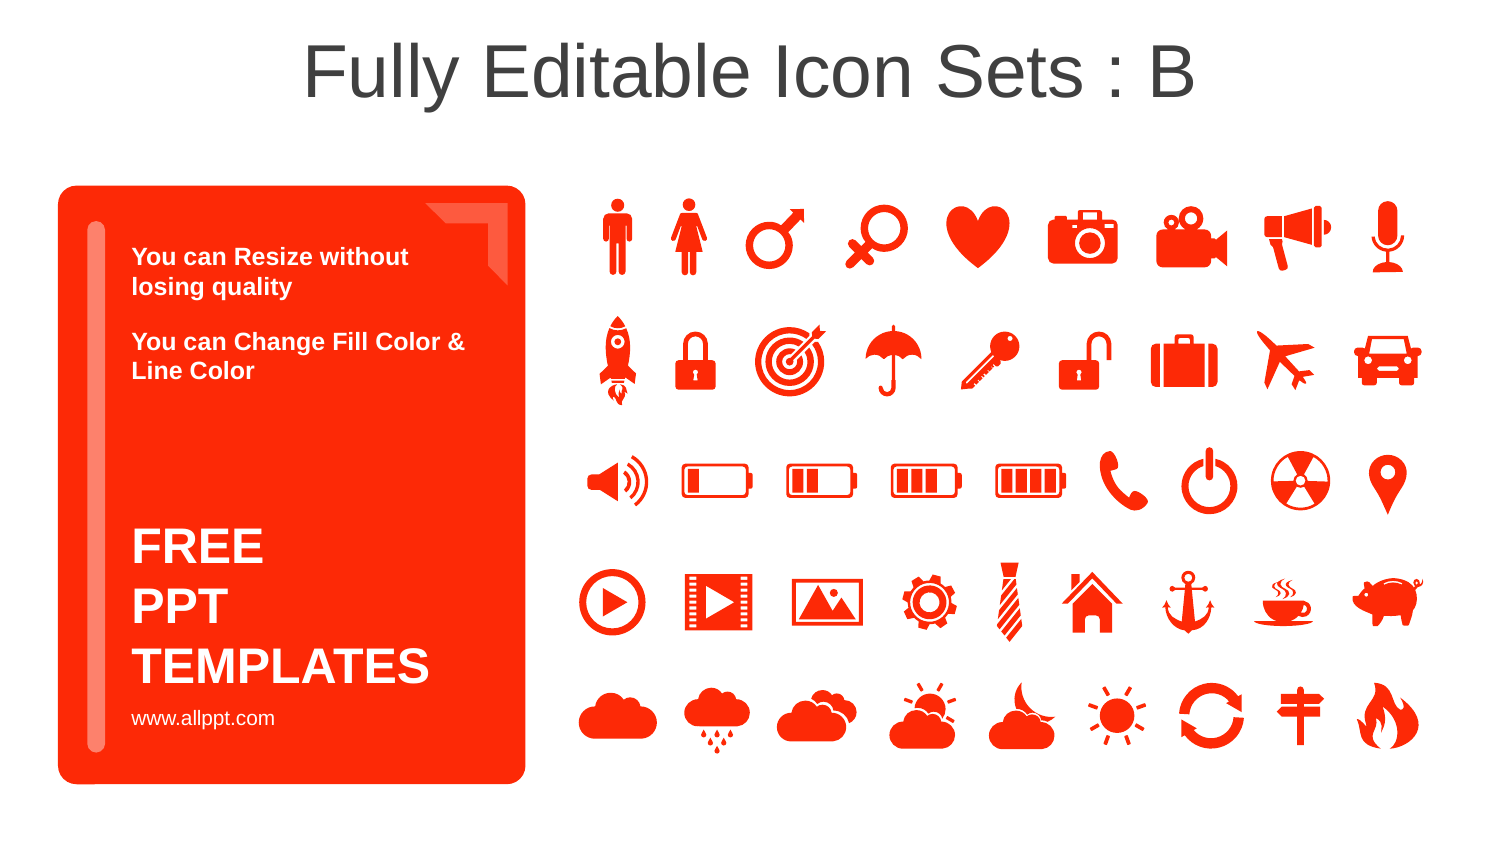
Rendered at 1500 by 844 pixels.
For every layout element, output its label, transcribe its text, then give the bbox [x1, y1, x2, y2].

text_box [1252, 576, 1315, 629]
text_box [774, 687, 859, 744]
text_box [1350, 576, 1426, 629]
text_box [1160, 568, 1217, 636]
text_box [683, 572, 755, 633]
text_box [986, 680, 1058, 752]
text_box FREE PPT TEMPLATES [116, 505, 483, 701]
text_box [944, 204, 1012, 270]
list Fully Editable Icon Sets : B [0, 20, 1500, 115]
text_box www.allppt.com [116, 701, 483, 737]
text_box [752, 322, 829, 399]
text_box You can Change Fill Color & Line Color [116, 317, 483, 393]
text_box [577, 567, 648, 638]
text_box [1097, 448, 1150, 513]
text_box [1059, 569, 1125, 635]
text_box [790, 577, 865, 628]
text_box [1351, 333, 1424, 388]
text_box [1176, 680, 1247, 751]
text_box [1148, 332, 1220, 390]
text_box [958, 329, 1022, 392]
text_box [993, 461, 1069, 500]
text_box [1262, 203, 1334, 273]
text_box [784, 461, 860, 500]
text_box [1045, 207, 1120, 266]
text_box [1354, 680, 1421, 751]
text_box [1369, 199, 1407, 275]
text_box [1268, 448, 1333, 513]
text_box [863, 322, 924, 399]
text_box [621, 453, 651, 509]
text_box [743, 206, 807, 272]
text_box You can Resize without losing quality [116, 233, 483, 309]
text_box [669, 196, 709, 278]
text_box [673, 329, 718, 392]
text_box [843, 202, 910, 271]
text_box [994, 560, 1025, 644]
text_box [1254, 329, 1317, 393]
text_box [1086, 684, 1149, 747]
text_box [900, 572, 960, 632]
text_box [585, 460, 620, 504]
text_box [887, 680, 959, 751]
text_box [1366, 452, 1409, 517]
text_box [1056, 329, 1114, 392]
text_box [1179, 445, 1240, 517]
text_box [576, 690, 659, 741]
text_box [1274, 684, 1327, 748]
text_box [682, 685, 752, 756]
text_box [888, 461, 964, 500]
text_box [679, 461, 755, 500]
text_box [1154, 204, 1230, 270]
text_box [601, 196, 635, 277]
text_box [597, 313, 639, 408]
